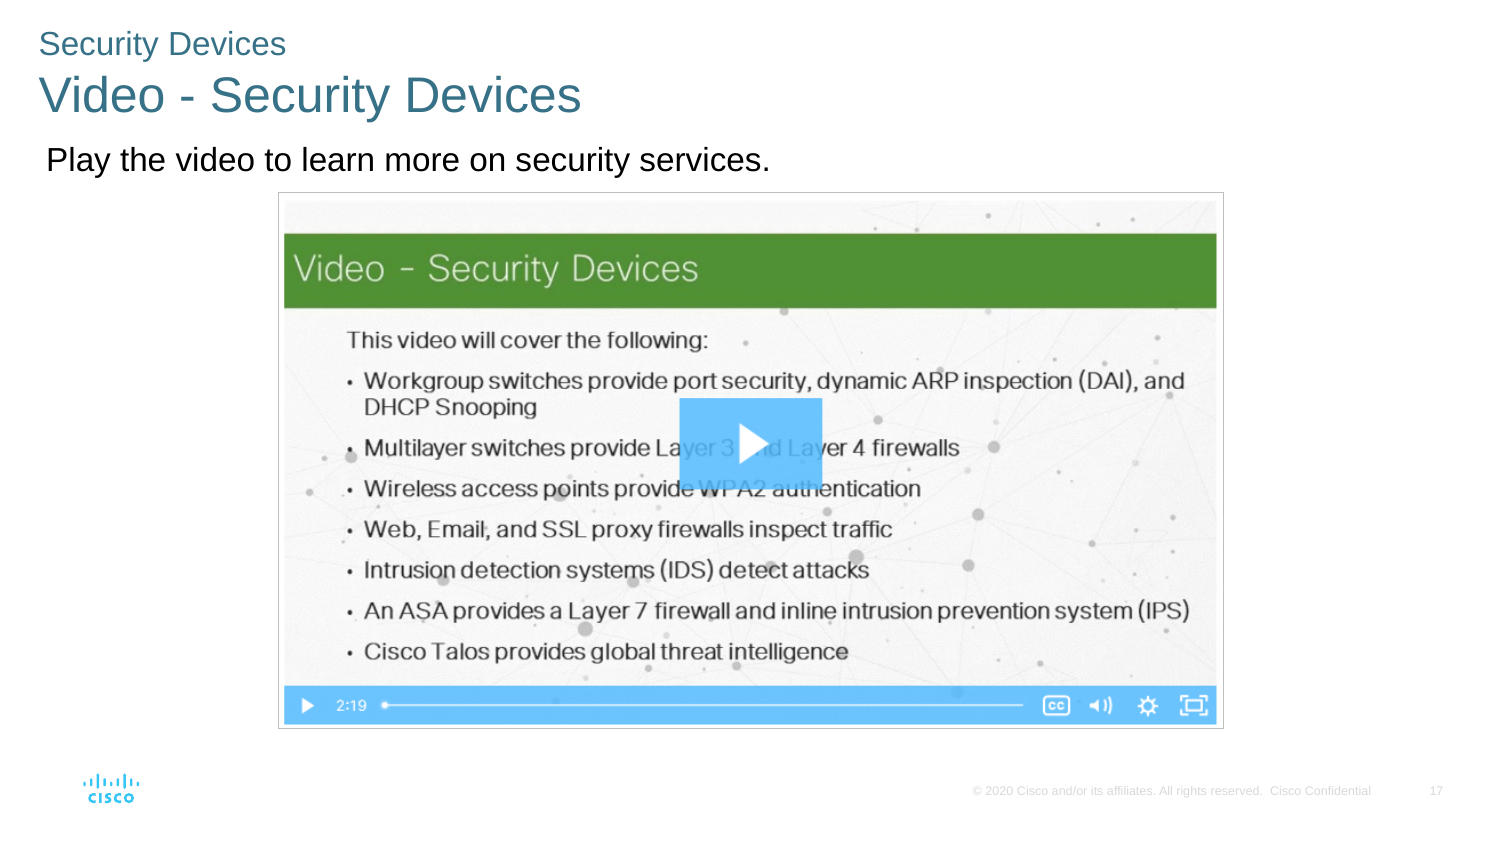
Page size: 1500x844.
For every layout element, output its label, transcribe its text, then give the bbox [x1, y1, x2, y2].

picture [278, 192, 1224, 730]
list Play the video to learn more on security services. [1, 131, 1370, 193]
text_box Security Devices Video - Security Devices [23, 10, 1500, 135]
